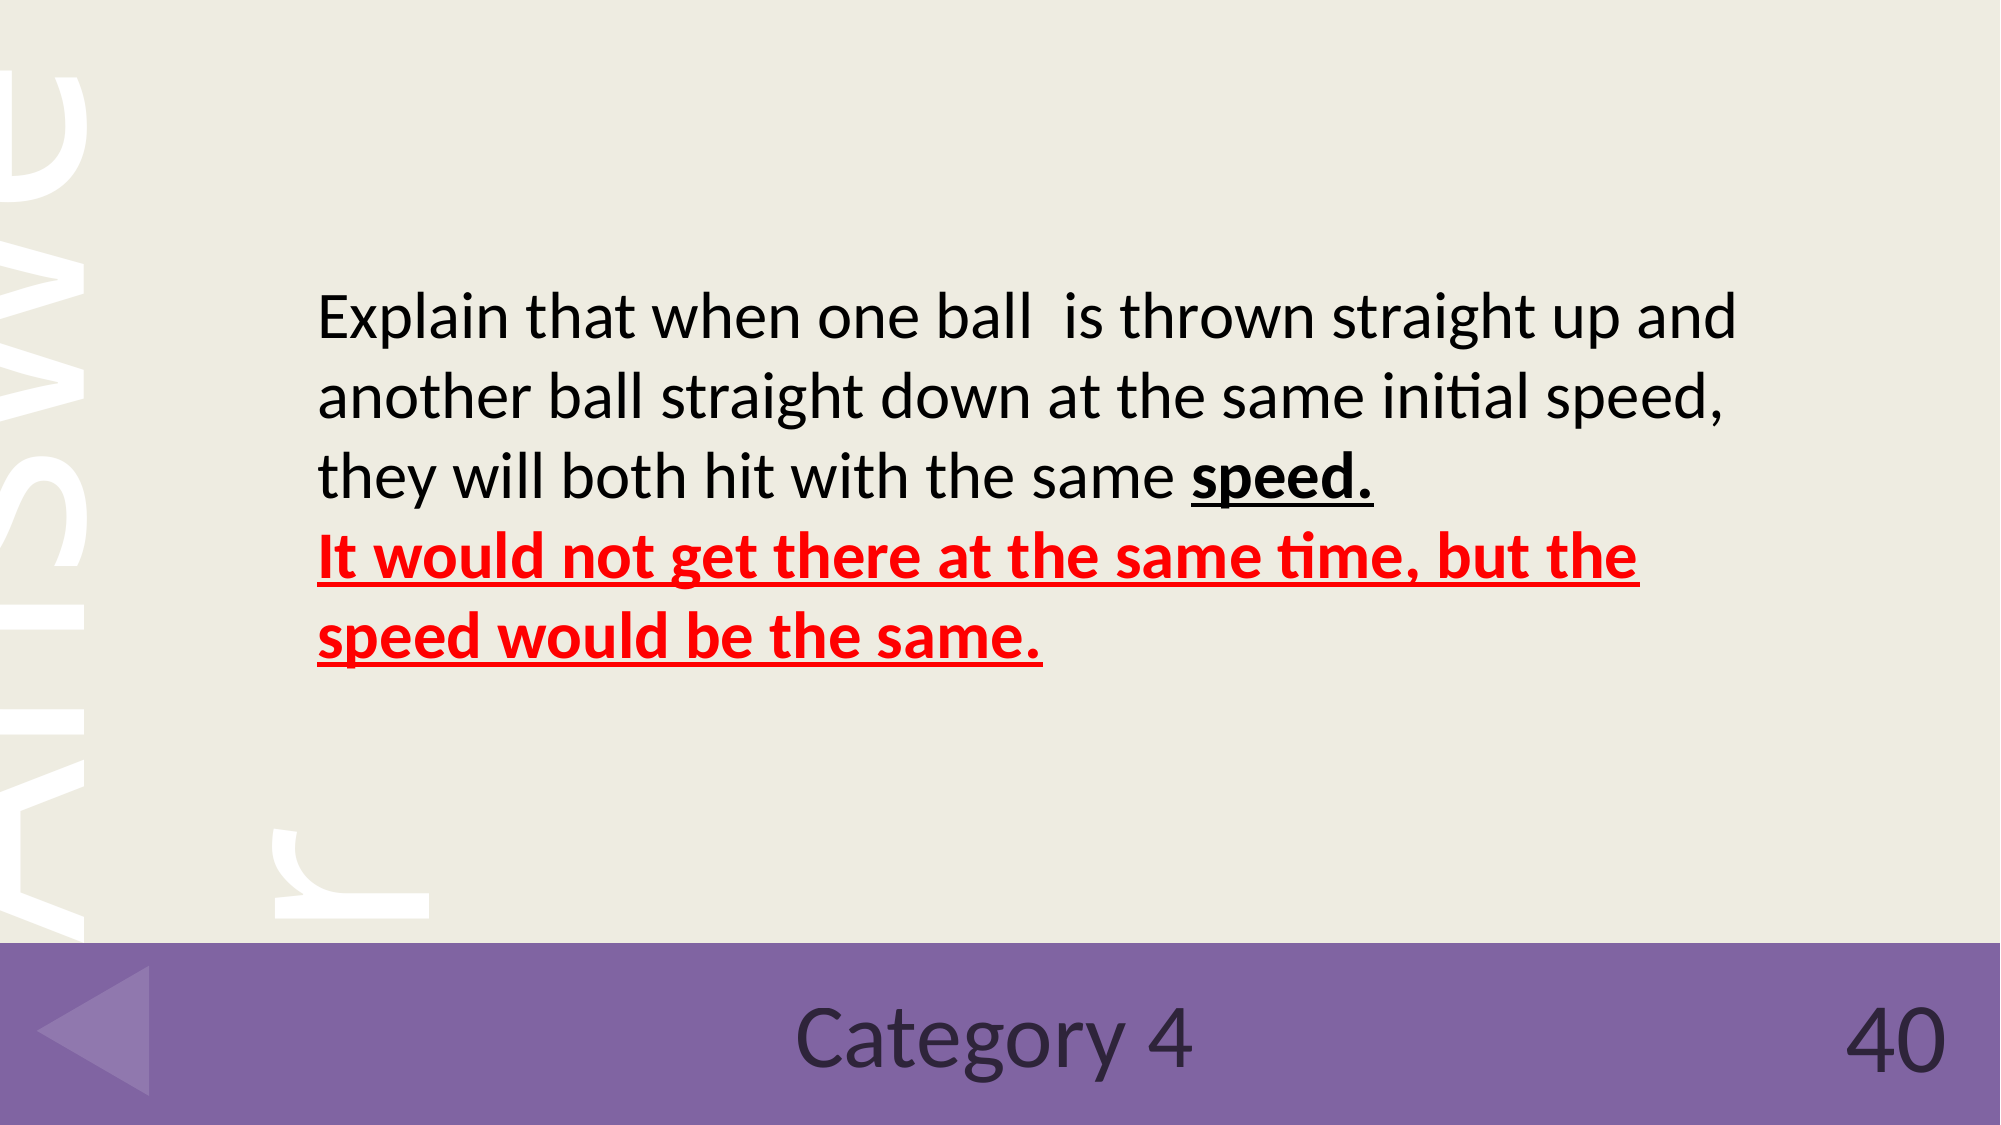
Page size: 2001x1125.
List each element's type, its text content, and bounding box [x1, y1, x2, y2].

title Category 4 [94, 937, 1895, 1125]
list 40 [1895, 967, 1963, 1097]
list Explain that when one ball is thrown straight up and another ball straight down at the same initial speed, they will both hit with the same speed. It would not get there at the same time, but the speed would be the same. [302, 307, 1760, 636]
